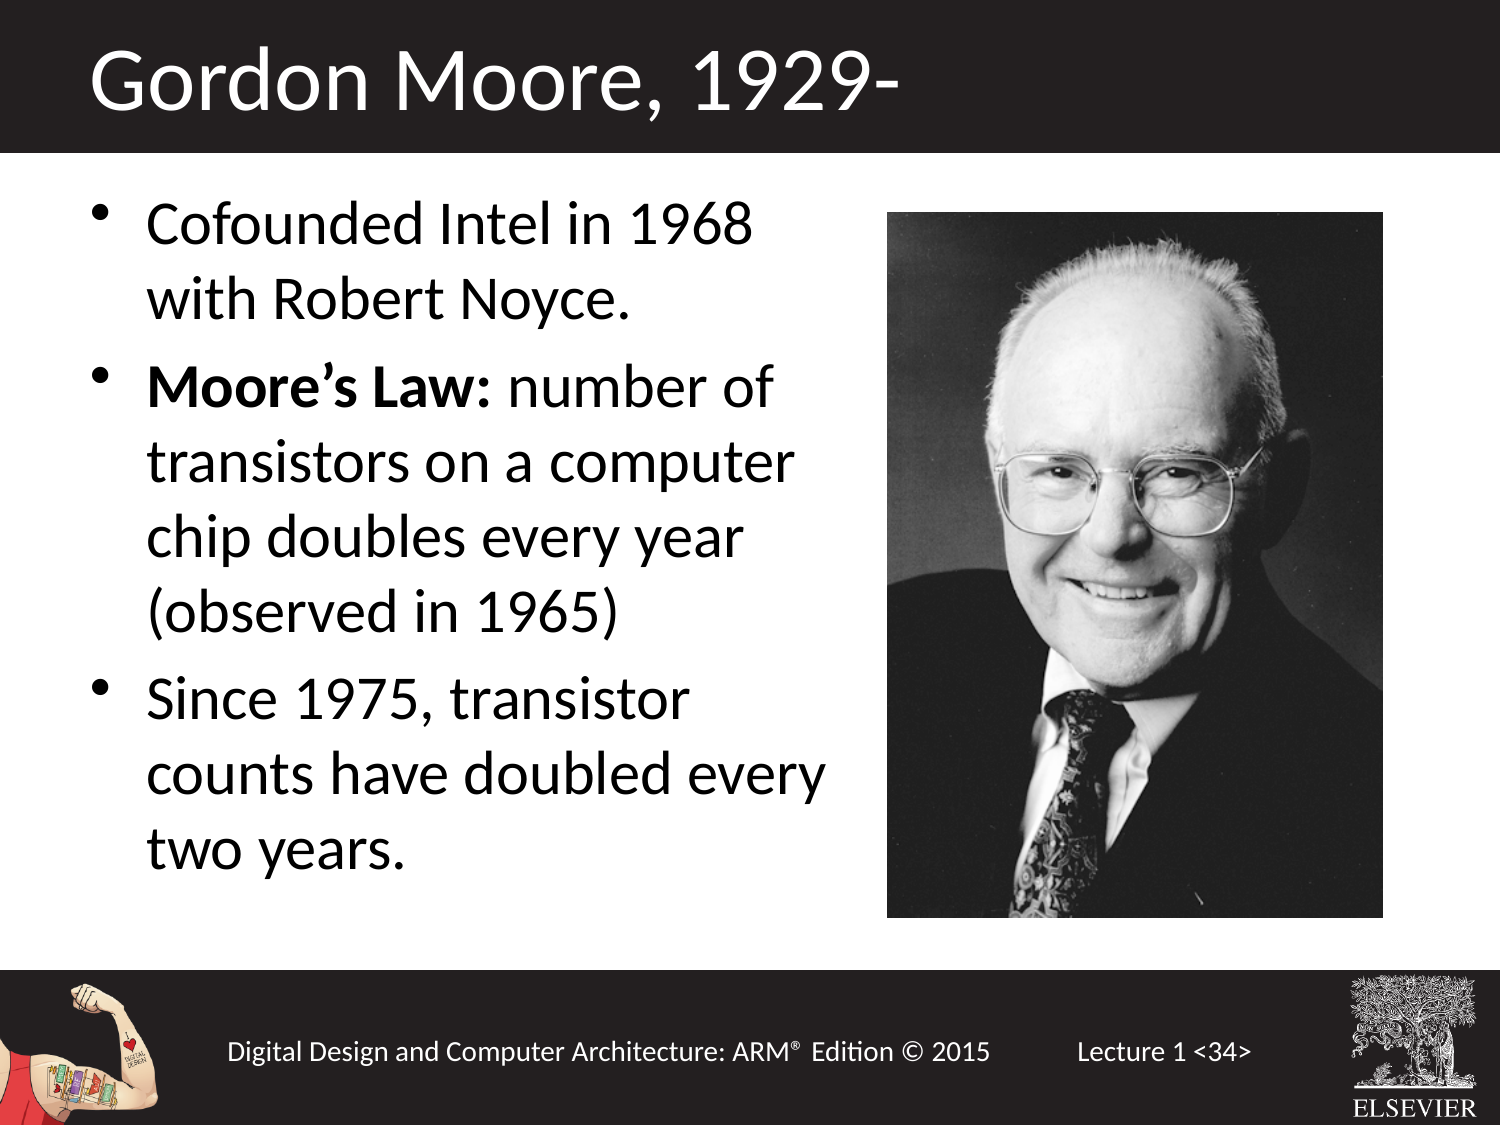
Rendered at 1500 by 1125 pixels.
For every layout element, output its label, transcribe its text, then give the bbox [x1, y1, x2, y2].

text_box [850, 174, 1413, 1025]
picture [0, 979, 163, 1125]
picture [887, 212, 1383, 918]
picture [1350, 974, 1477, 1117]
text_box Cofounded Intel in 1968 with Robert Noyce. Moore’s Law: number of transistors on a computer chip doubles every year (observed in 1965) Since 1975, transistor counts have doubled every two years. [75, 174, 850, 1025]
text_box Gordon Moore, 1929- [75, 11, 1375, 136]
